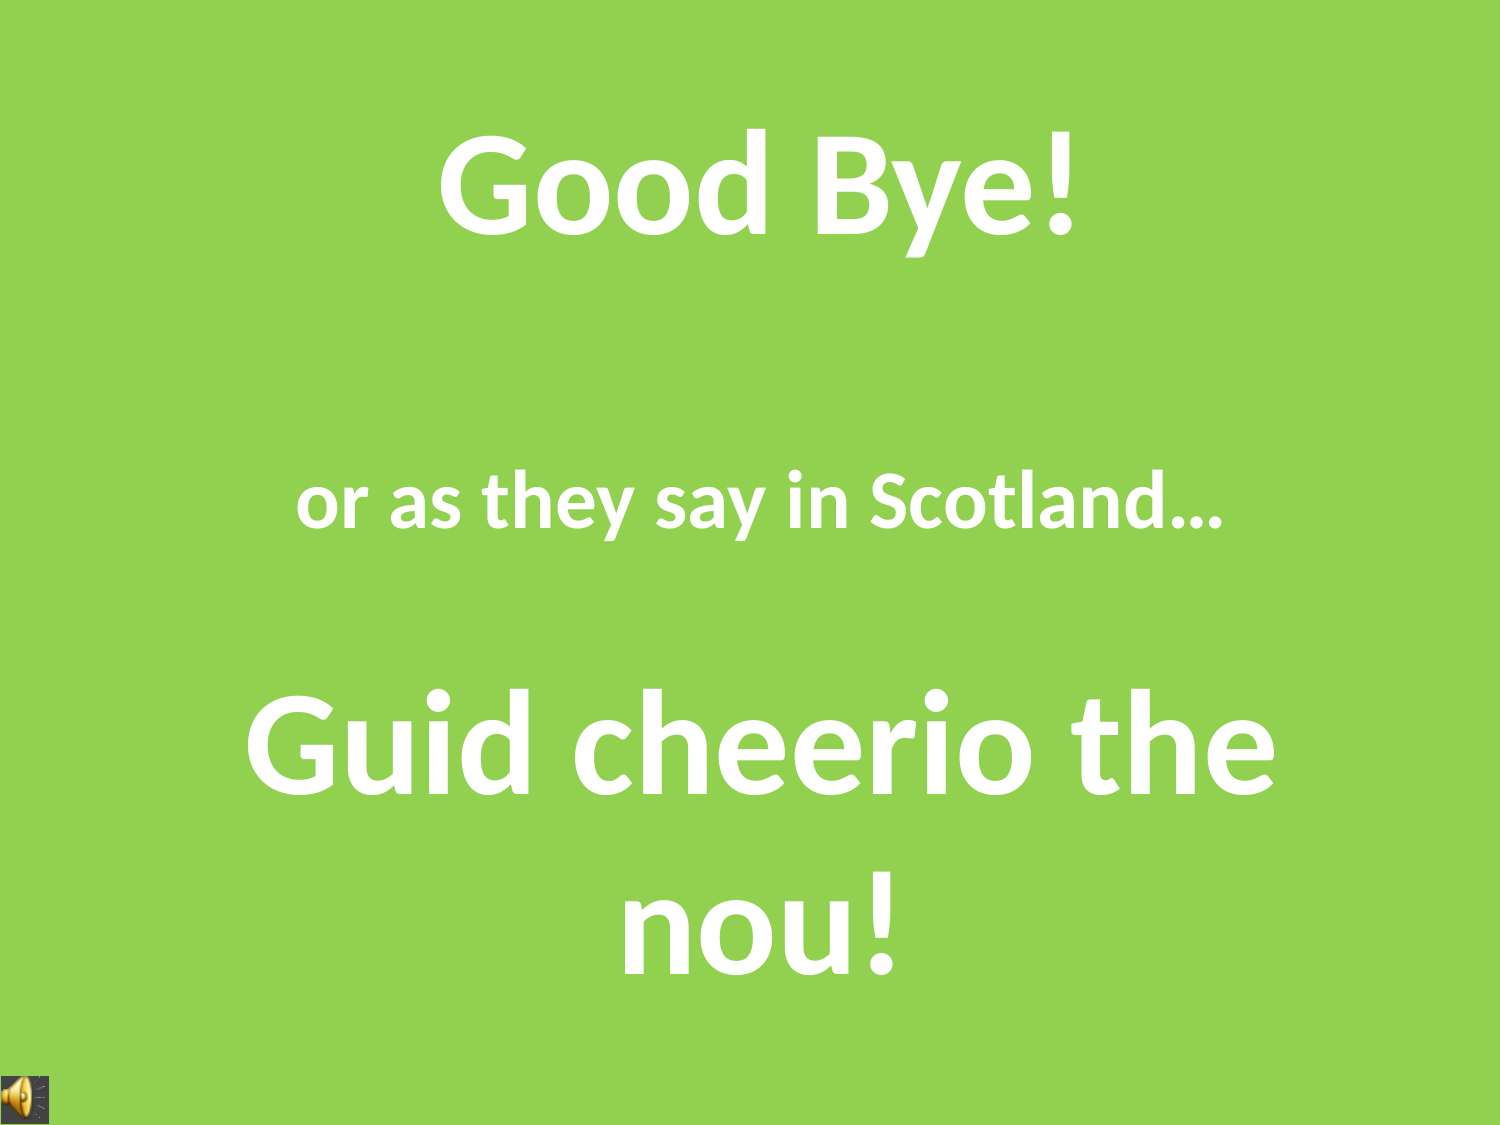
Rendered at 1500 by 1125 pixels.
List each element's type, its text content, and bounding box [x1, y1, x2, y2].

title Good Bye! or as they say in Scotland… Guid cheerio the nou! [93, 398, 1430, 692]
picture [0, 1074, 51, 1125]
